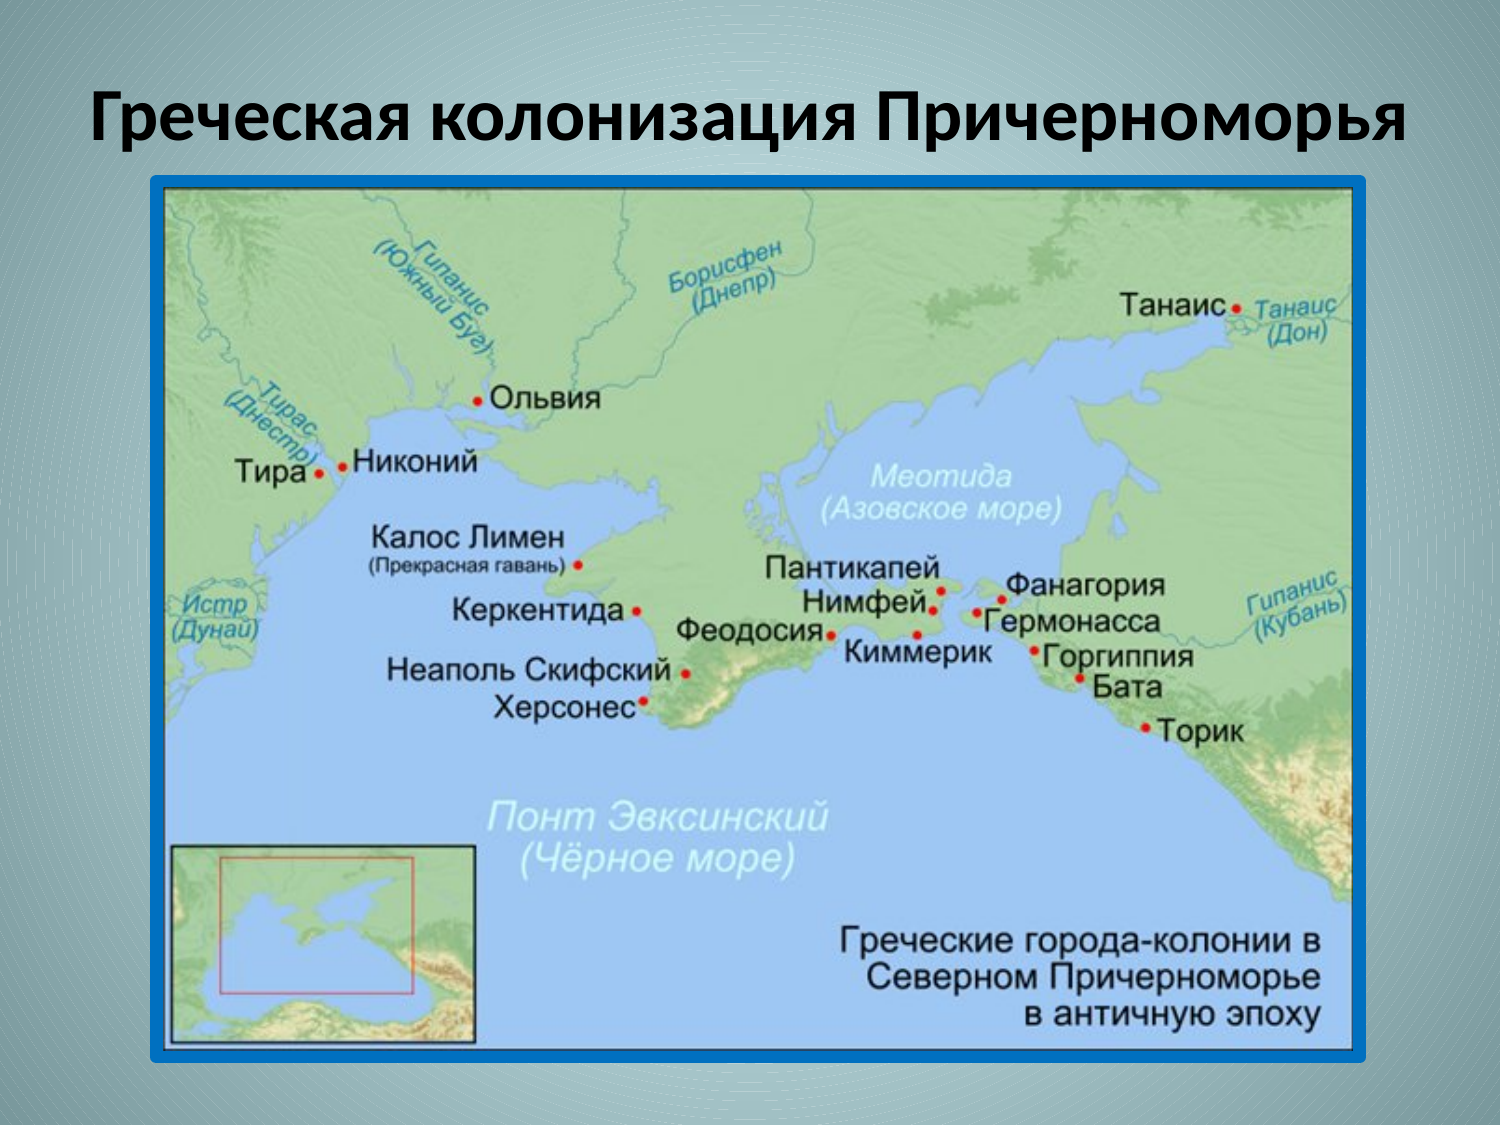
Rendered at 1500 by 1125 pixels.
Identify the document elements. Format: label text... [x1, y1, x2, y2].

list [162, 187, 1354, 1052]
title Греческая колонизация Причерноморья [75, 45, 1425, 175]
